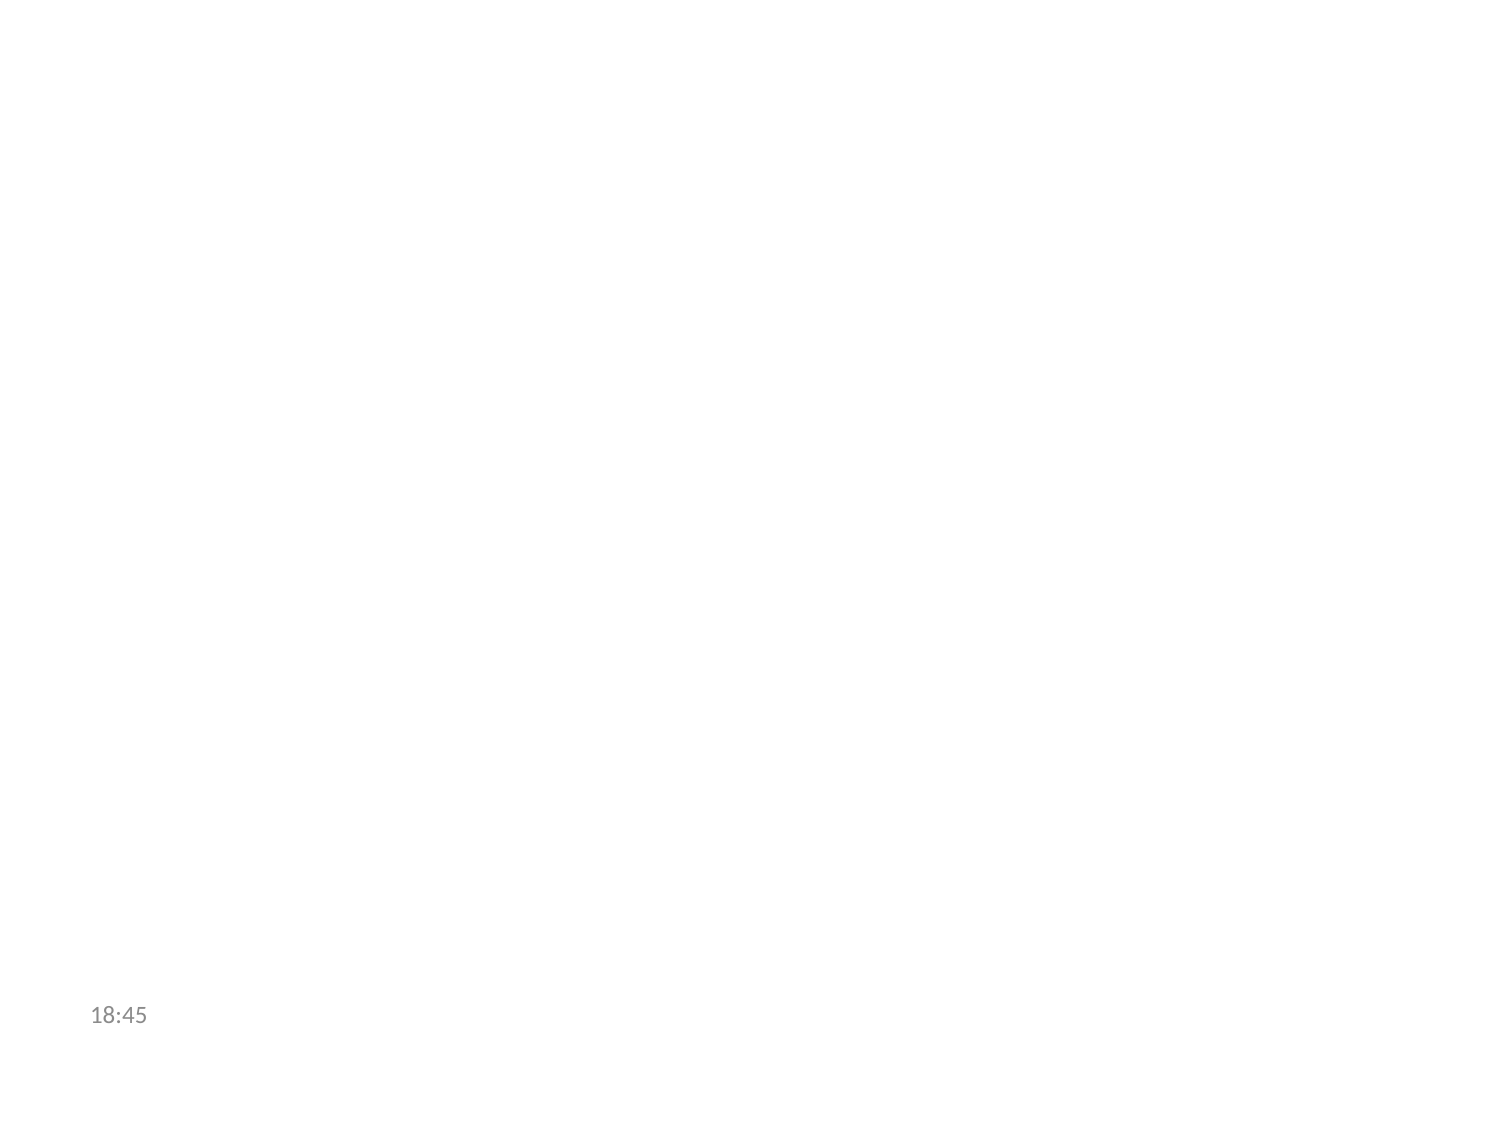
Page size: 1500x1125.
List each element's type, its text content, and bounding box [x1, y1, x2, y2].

text_box 15:35 [75, 983, 425, 1044]
